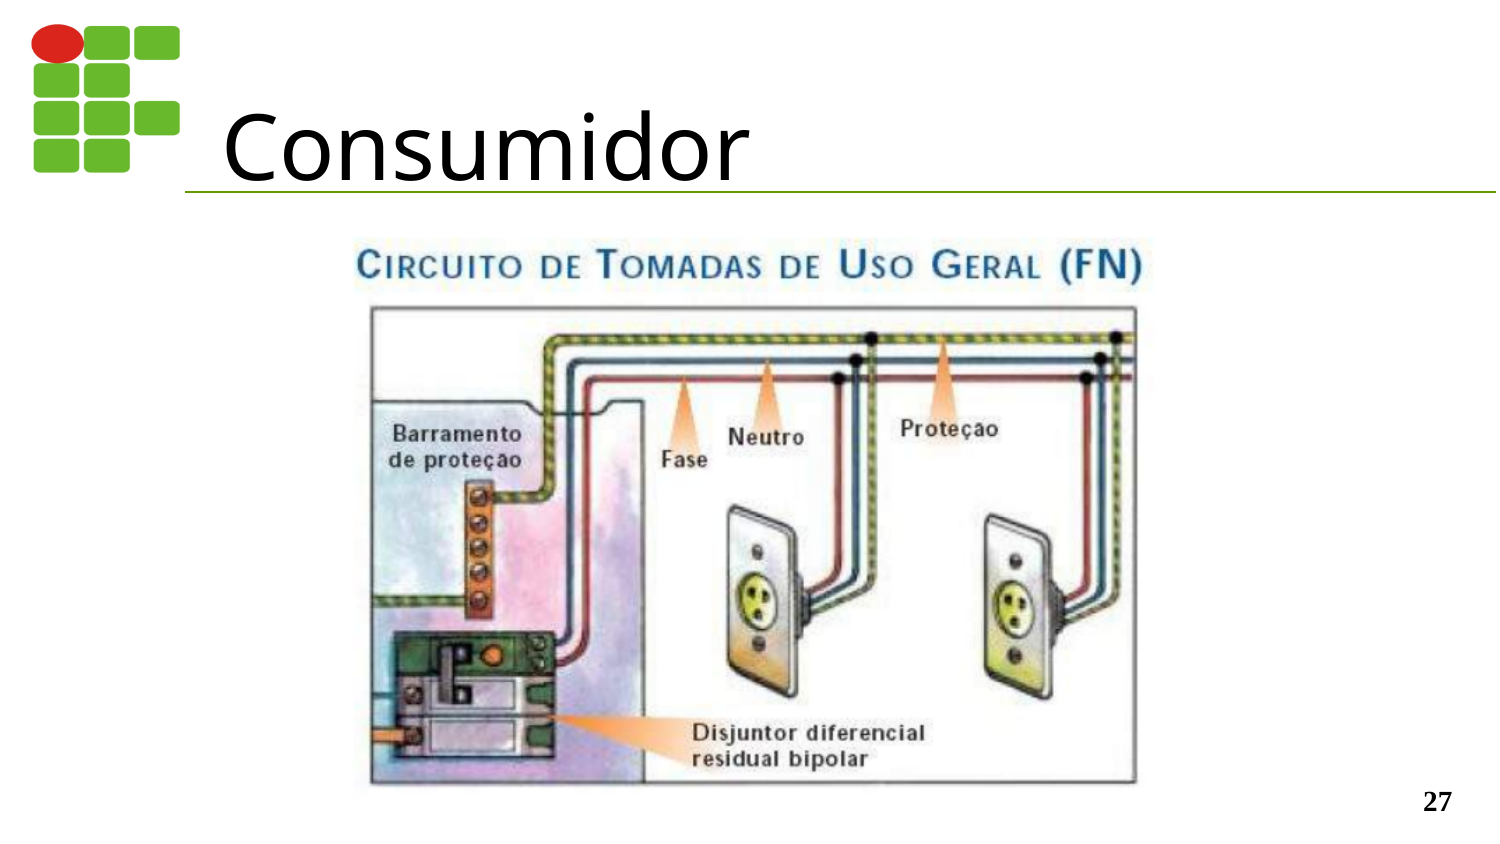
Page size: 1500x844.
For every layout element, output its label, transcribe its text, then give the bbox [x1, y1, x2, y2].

picture [29, 23, 182, 174]
title Consumidor [206, 26, 1468, 207]
picture [312, 230, 1188, 820]
text_box ‹#› [1189, 768, 1468, 825]
